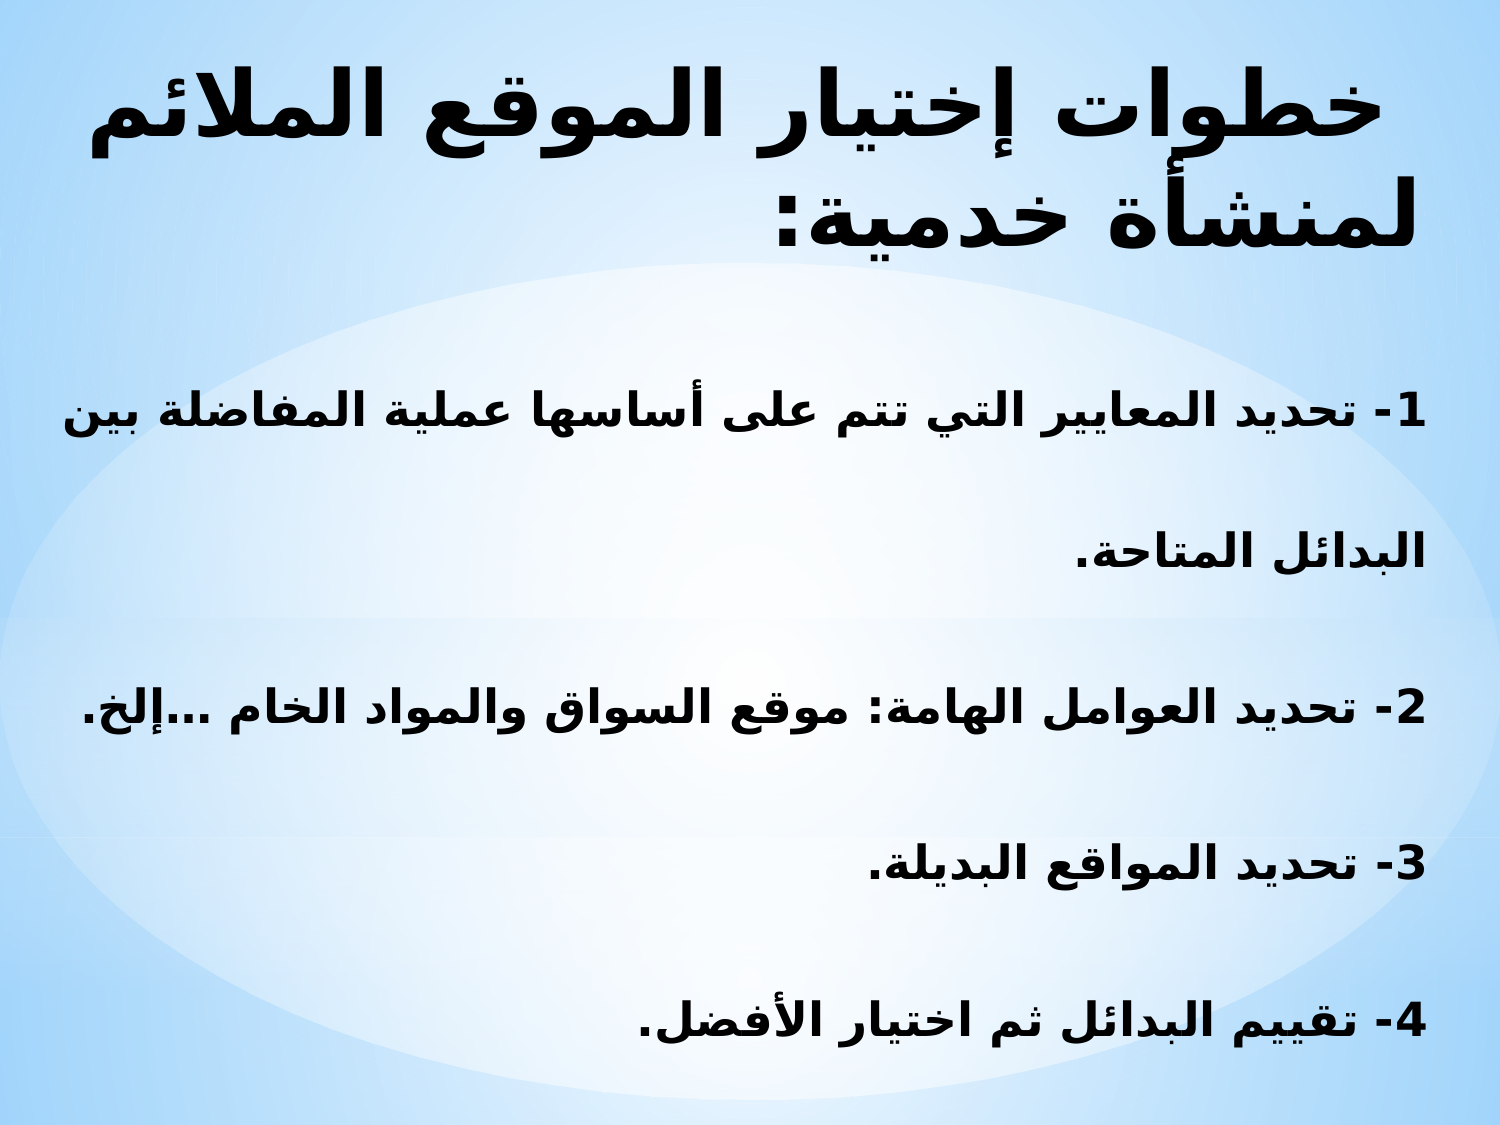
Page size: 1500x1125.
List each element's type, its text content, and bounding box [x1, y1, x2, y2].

title خطوات إختيار الموقع الملائم لمنشأة خدمية: [50, 37, 1438, 250]
list 1- تحديد المعايير التي تتم على أساسها عملية المفاضلة بين البدائل المتاحة. 2- تحديد العوامل الهامة: موقع السواق والمواد الخام …إلخ. 3- تحديد المواقع البديلة. 4- تقييم البدائل ثم اختيار الأفضل. [37, 287, 1450, 1063]
